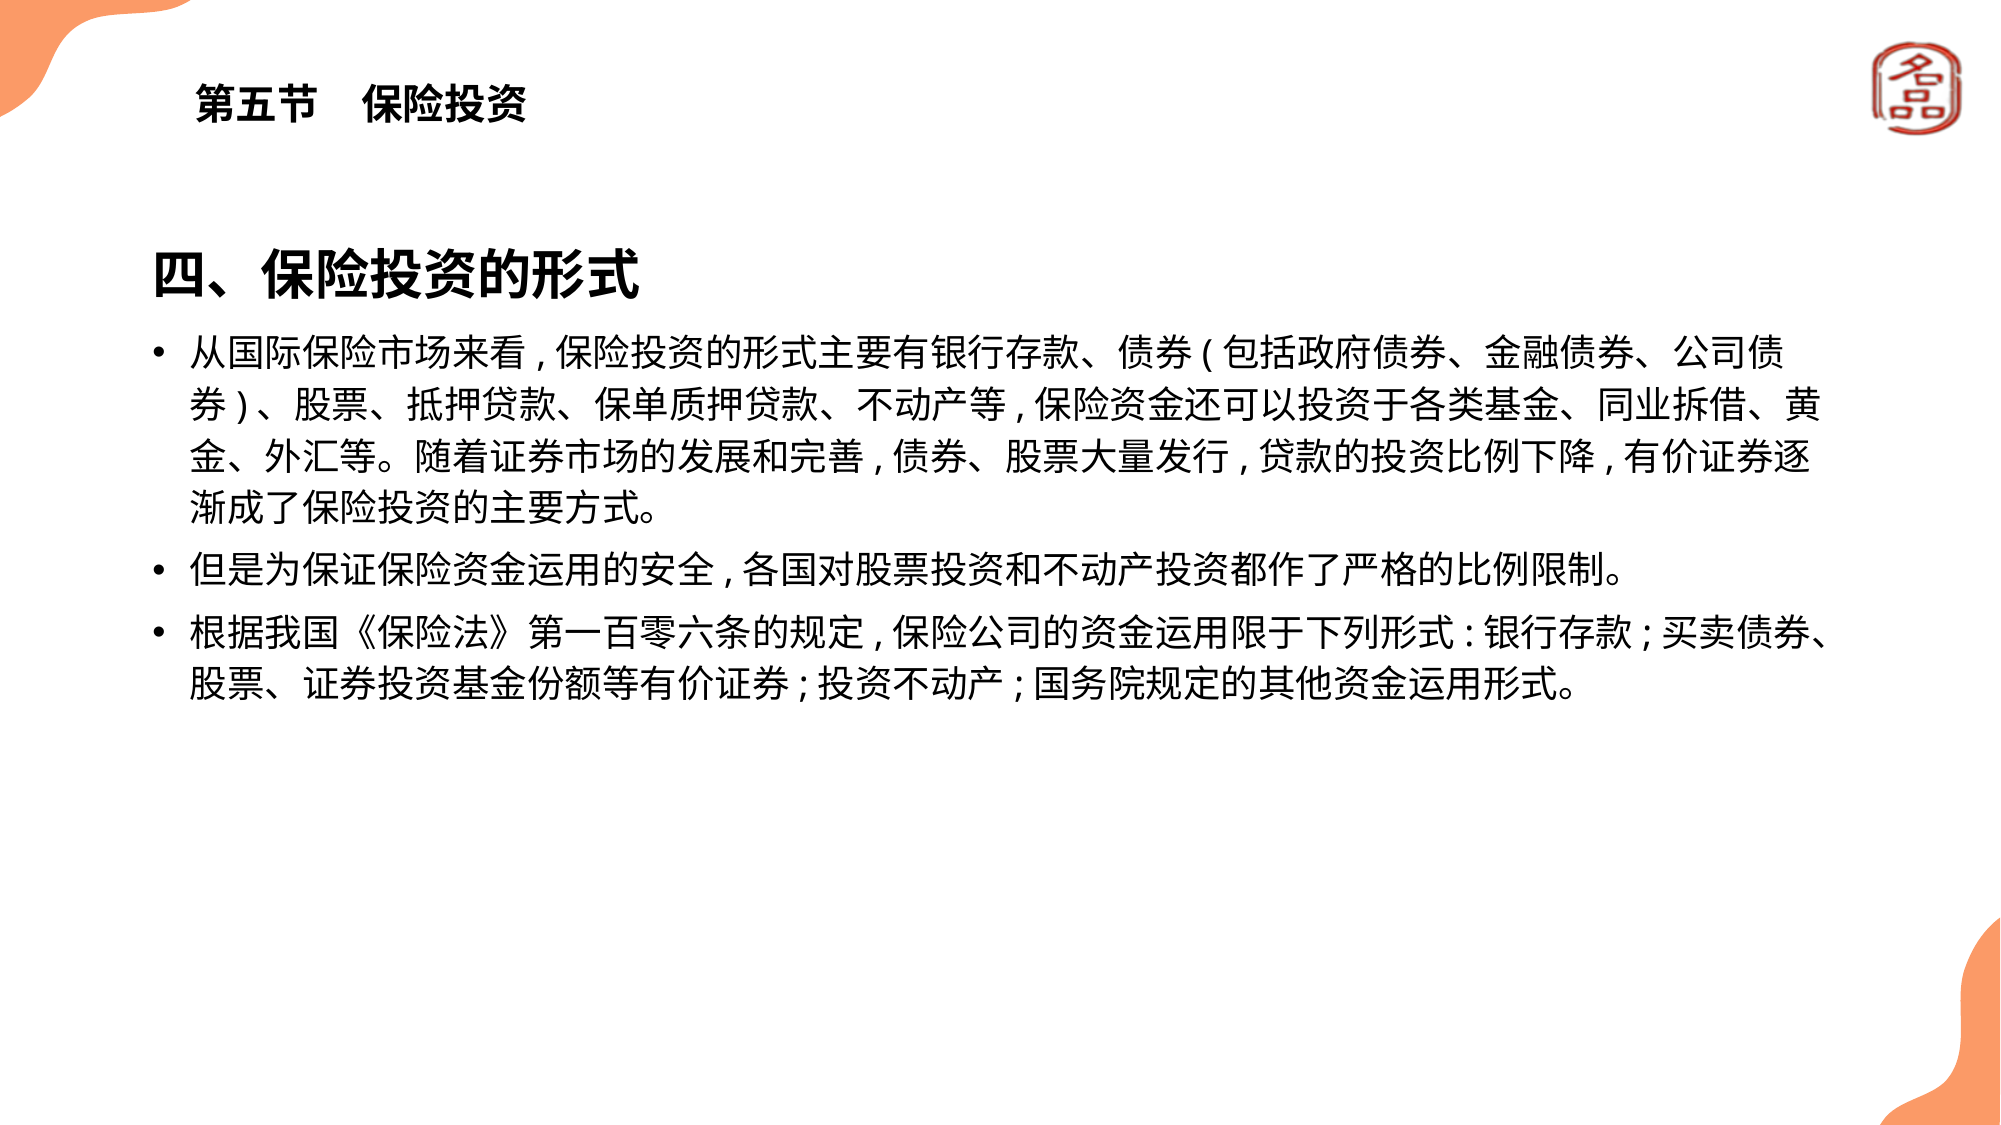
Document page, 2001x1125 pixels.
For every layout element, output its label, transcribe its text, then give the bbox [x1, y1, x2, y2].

title 第五节 保险投资 [137, 60, 1863, 152]
picture [1861, 10, 1990, 147]
list 四、保险投资的形式 从国际保险市场来看,保险投资的形式主要有银行存款、债券(包括政府债券、金融债券、公司债券)、股票、抵押贷款、保单质押贷款、不动产等,保险资金还可以投资于各类基金、同业拆借、黄金、外汇等。随着证券市场的发展和完善,债券、股票大量发行,贷款的投资比例下降,有价证券逐渐成了保险投资的主要方式。 但是为保证保险资金运用的安全,各国对股票投资和不动产投资都作了严格的比例限制。 根据我国《保险法》第一百零六条的规定,保险公司的资金运用限于下列形式:银行存款;买卖债券、股票、证券投资基金份额等有价证券;投资不动产;国务院规定的其他资金运用形式。 [137, 217, 1863, 1031]
